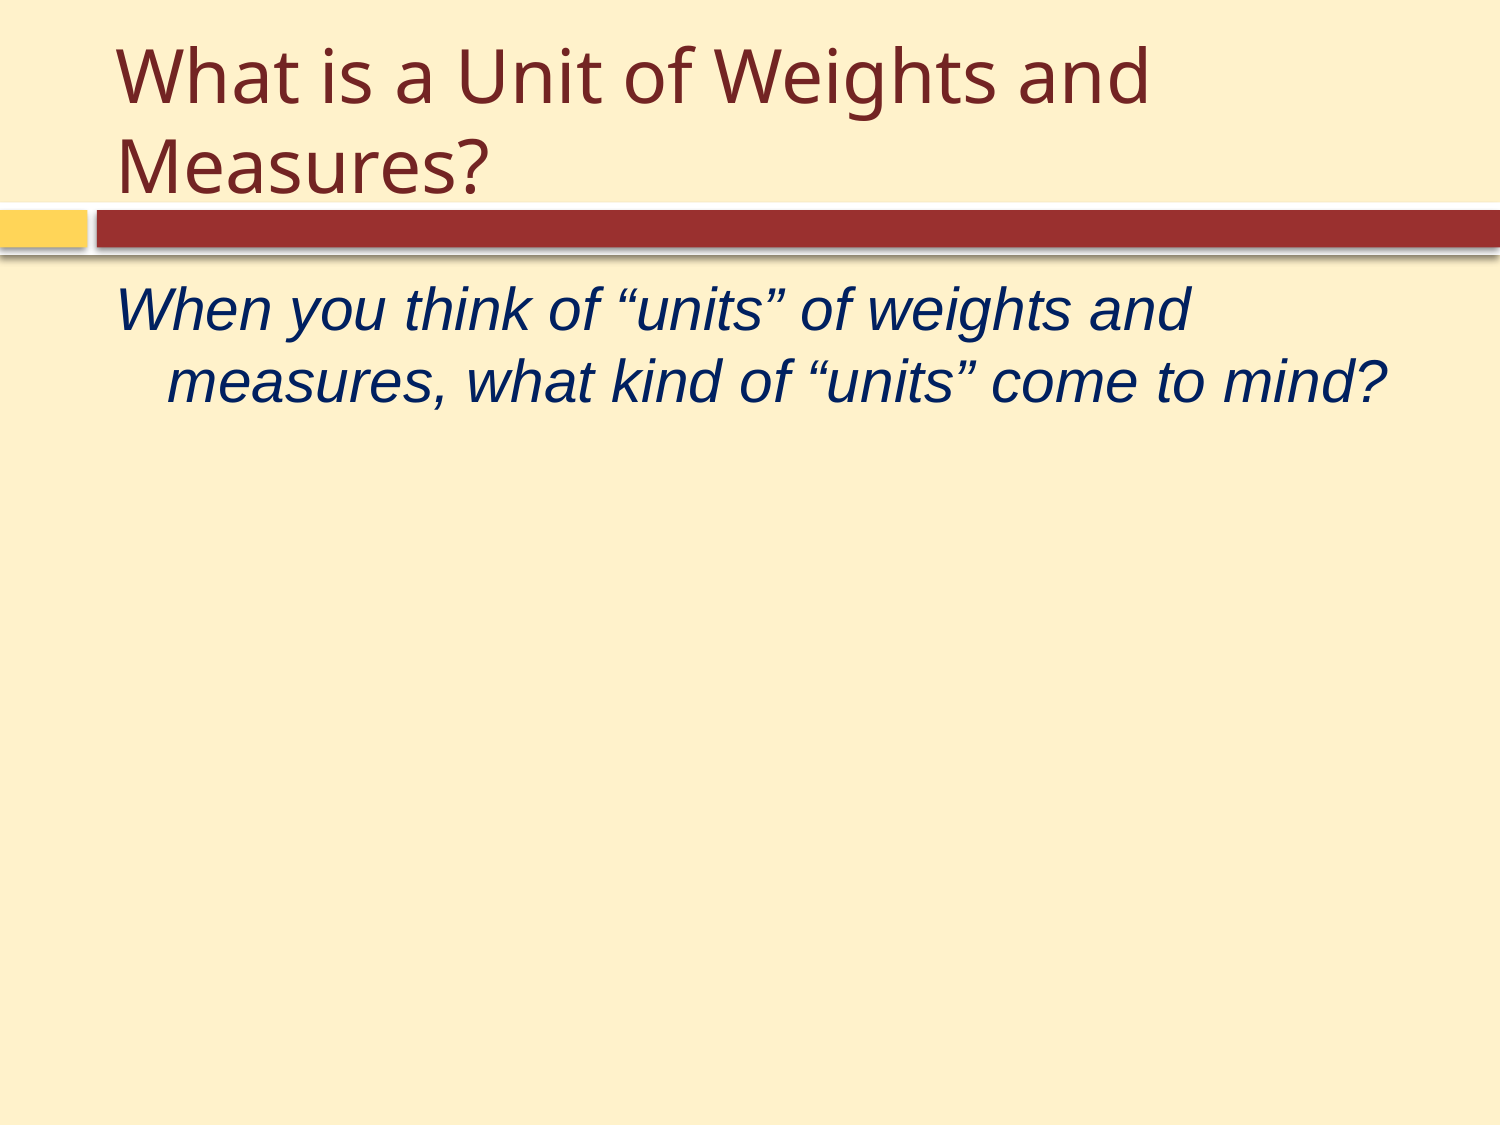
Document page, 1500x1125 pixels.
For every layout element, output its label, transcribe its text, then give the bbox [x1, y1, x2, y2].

list When you think of “units” of weights and measures, what kind of “units” come to mind? [100, 262, 1438, 1000]
title What is a Unit of Weights and Measures? [100, 37, 1438, 200]
